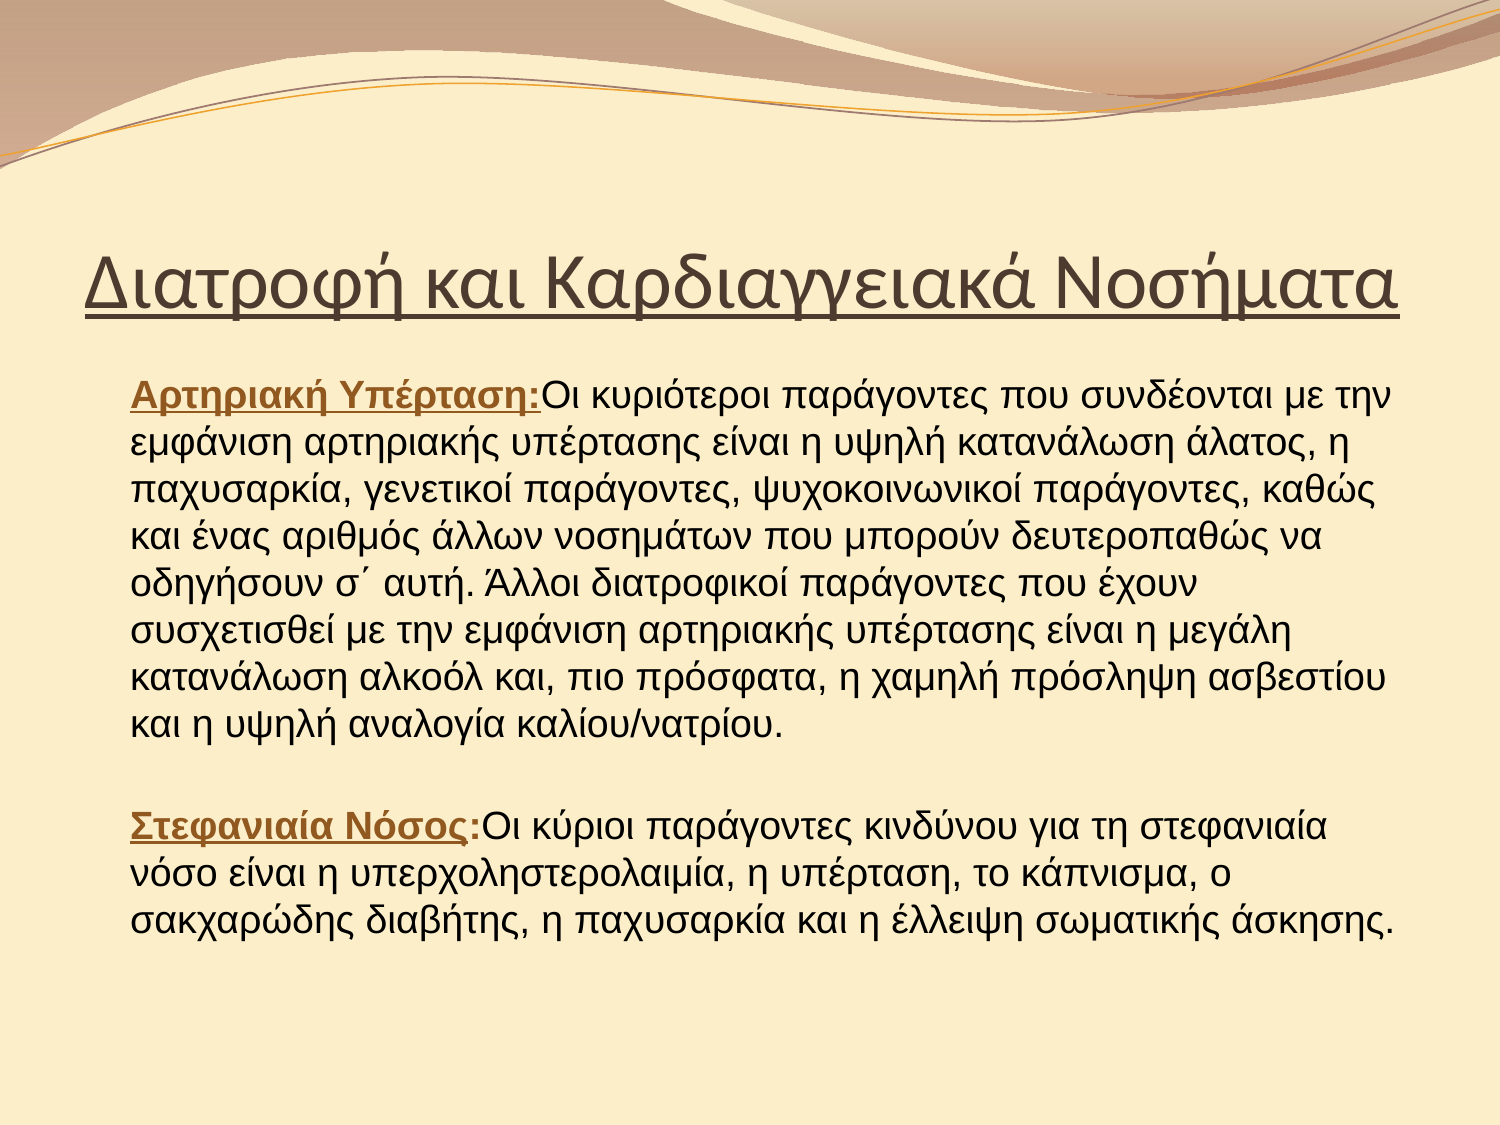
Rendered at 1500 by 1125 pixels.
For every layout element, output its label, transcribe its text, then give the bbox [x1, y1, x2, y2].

title Διατροφή και Καρδιαγγειακά Νοσήματα [76, 137, 1427, 325]
list Αρτηριακή Υπέρταση:Οι κυριότεροι παράγοντες που συνδέονται με την εμφάνιση αρτηριακής υπέρτασης είναι η υψηλή κατανάλωση άλατος, η παχυσαρκία, γενετικοί παράγοντες, ψυχοκοινωνικοί παράγοντες, καθώς και ένας αριθμός άλλων νοσημάτων που μπορούν δευτεροπαθώς να οδηγήσουν σ΄ αυτή. Άλλοι διατροφικοί παράγοντες που έχουν συσχετισθεί με την εμφάνιση αρτηριακής υπέρτασης είναι η μεγάλη κατανάλωση αλκοόλ και, πιο πρόσφατα, η χαμηλή πρόσληψη ασβεστίου και η υψηλή αναλογία καλίου/νατρίου. Στεφανιαία Νόσος:Οι κύριοι παράγοντες κινδύνου για τη στεφανιαία νόσο είναι η υπερχοληστερολαιμία, η υπέρταση, το κάπνισμα, ο σακχαρώδης διαβήτης, η παχυσαρκία και η έλλειψη σωματικής άσκησης. [76, 361, 1427, 1082]
